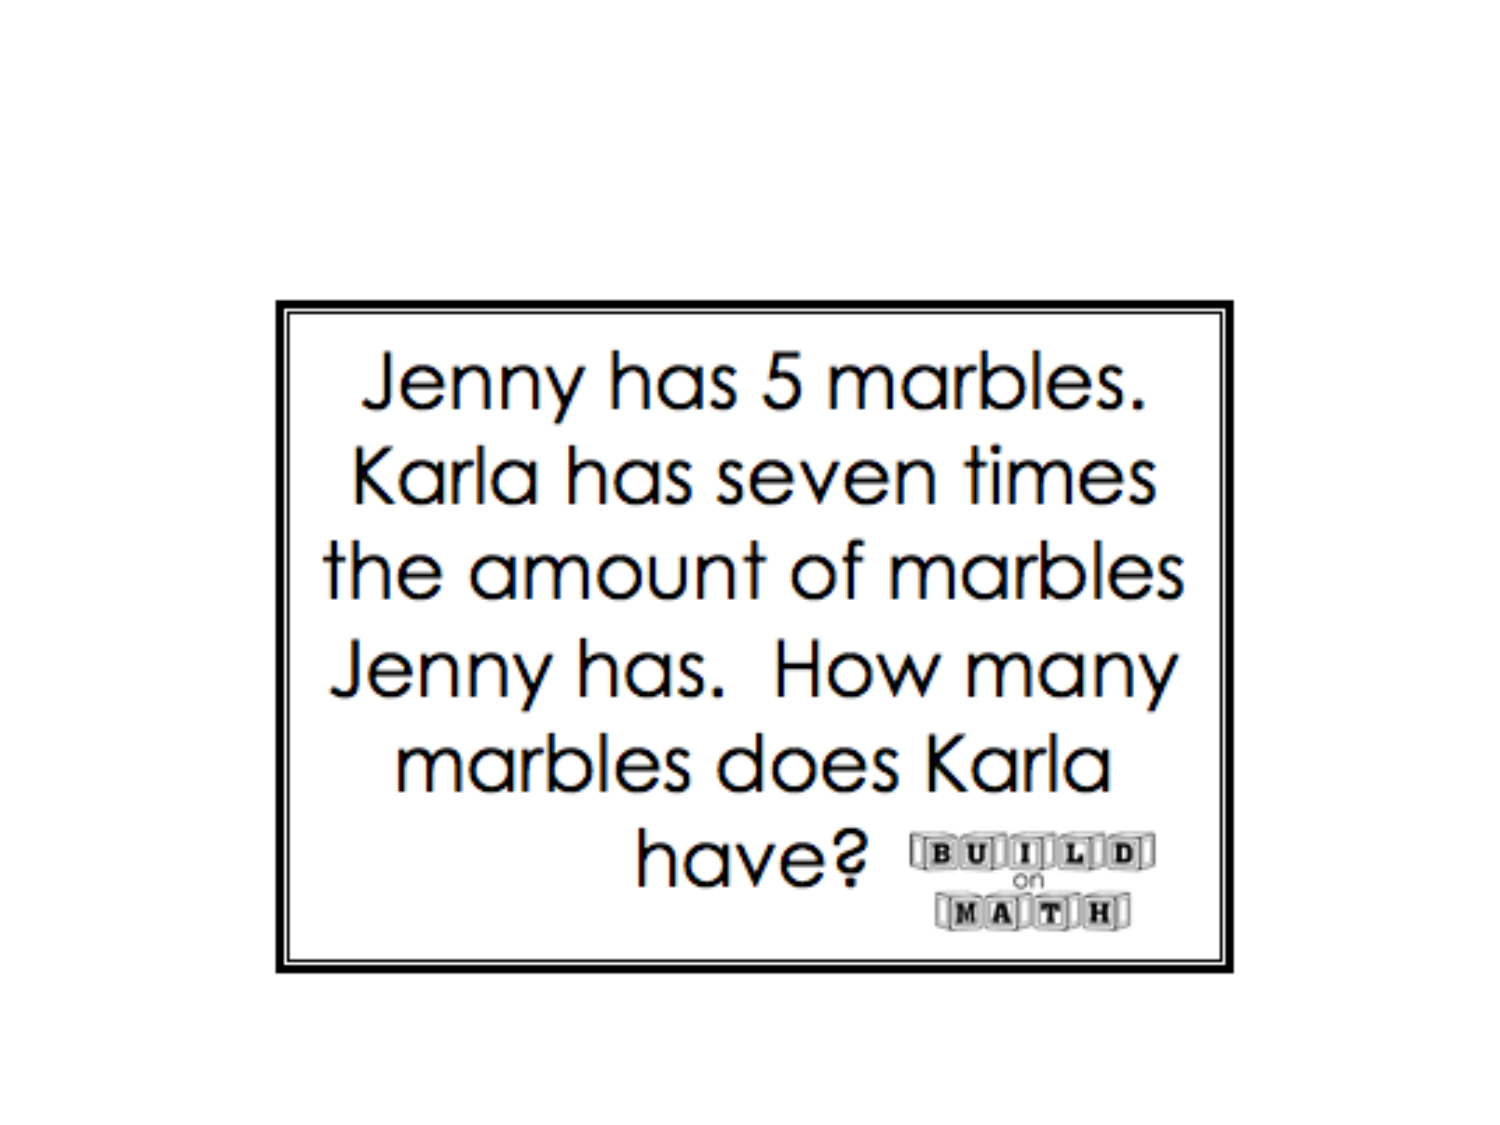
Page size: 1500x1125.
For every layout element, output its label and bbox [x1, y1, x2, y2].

list [74, 262, 1426, 1006]
